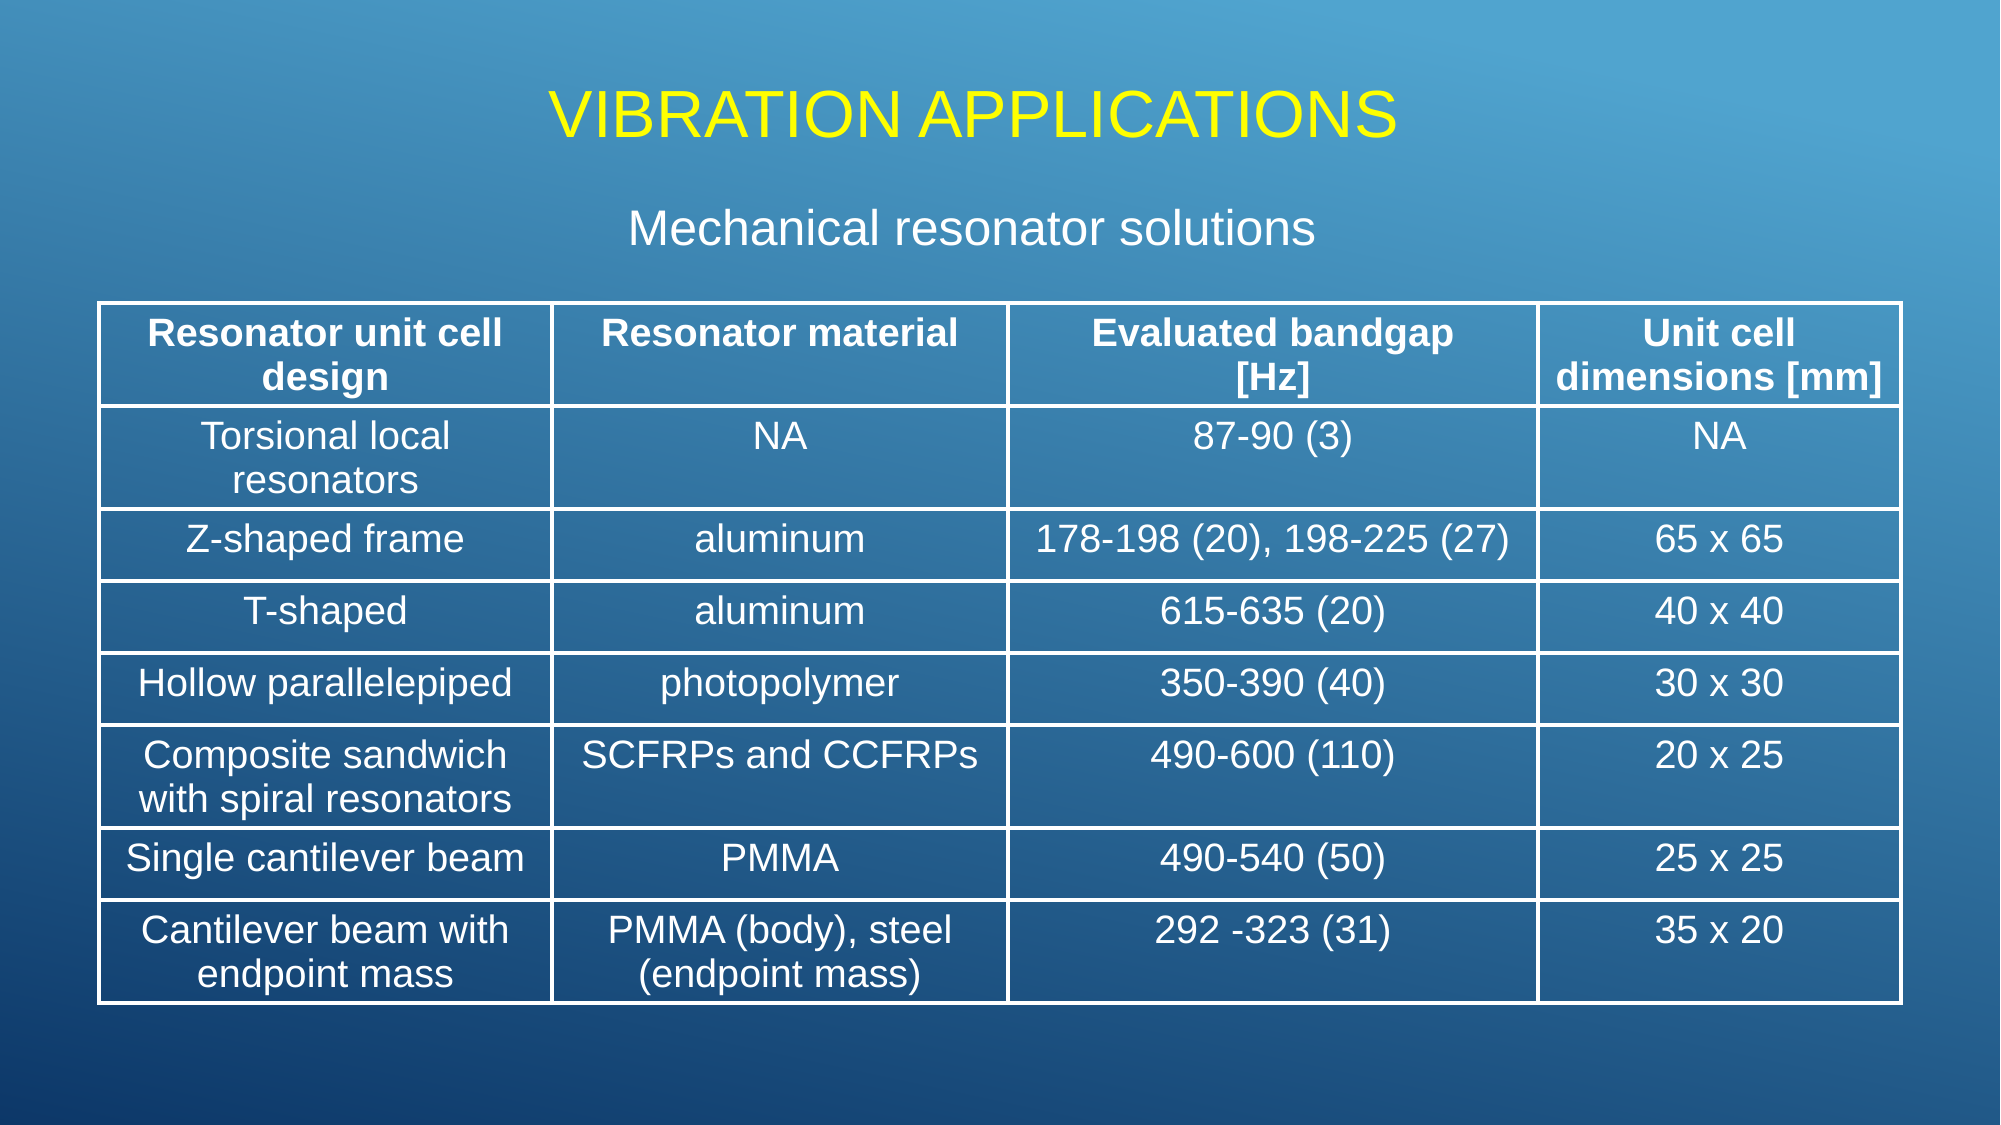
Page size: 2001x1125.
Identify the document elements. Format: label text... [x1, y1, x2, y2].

table_cell photopolymer [554, 655, 1006, 723]
table_cell SCFRPs and CCFRPs [554, 727, 1006, 826]
table_cell 490-540 (50) [1010, 830, 1536, 898]
table_cell Composite sandwich with spiral resonators [101, 727, 550, 826]
table_cell aluminum [554, 583, 1006, 651]
table_cell Z-shaped frame [101, 511, 550, 579]
table_cell Cantilever beam with endpoint mass [101, 902, 550, 1001]
table_cell aluminum [554, 511, 1006, 579]
table_cell 40 x 40 [1540, 583, 1899, 651]
table_cell 30 x 30 [1540, 655, 1899, 723]
table_cell 35 x 20 [1540, 902, 1899, 1001]
table_cell 292 -323 (31) [1010, 902, 1536, 1001]
table_cell 178-198 (20), 198-225 (27) [1010, 511, 1536, 579]
table_cell 490-600 (110) [1010, 727, 1536, 826]
table_cell 350-390 (40) [1010, 655, 1536, 723]
table_header Evaluated bandgap [Hz] [1010, 305, 1536, 404]
table_cell Hollow parallelepiped [101, 655, 550, 723]
table_cell T-shaped [101, 583, 550, 651]
text_box Mechanical resonator solutions [612, 188, 1424, 263]
table_header Unit cell dimensions [mm] [1540, 305, 1899, 404]
table_cell NA [554, 408, 1006, 507]
table_header Resonator unit cell design [101, 305, 550, 404]
table_cell PMMA (body), steel (endpoint mass) [554, 902, 1006, 1001]
table_cell 20 x 25 [1540, 727, 1899, 826]
title Vibration applications [534, 21, 1503, 200]
table_cell 87-90 (3) [1010, 408, 1536, 507]
table_header Resonator material [554, 305, 1006, 404]
table_cell 25 x 25 [1540, 830, 1899, 898]
table_cell 65 x 65 [1540, 511, 1899, 579]
table_cell NA [1540, 408, 1899, 507]
table_cell Torsional local resonators [101, 408, 550, 507]
table_cell 615-635 (20) [1010, 583, 1536, 651]
table_cell Single cantilever beam [101, 830, 550, 898]
table_cell PMMA [554, 830, 1006, 898]
